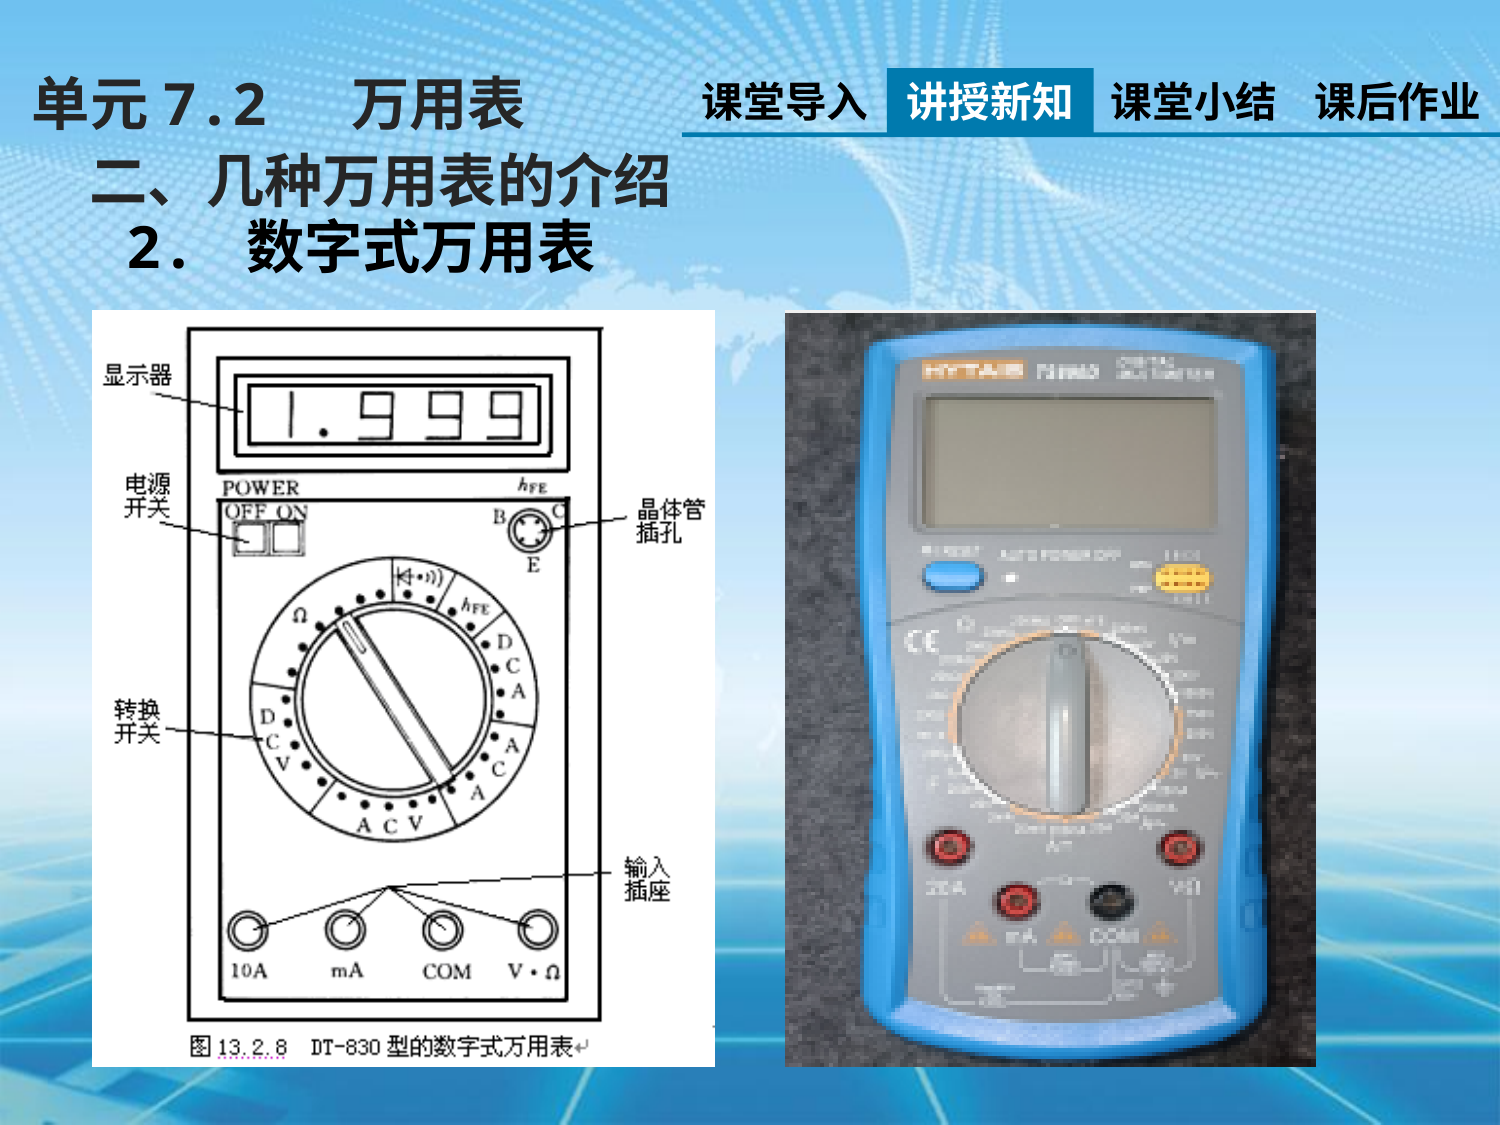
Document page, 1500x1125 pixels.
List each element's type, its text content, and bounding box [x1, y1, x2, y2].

text_box 二、几种万用表的介绍 [74, 146, 1354, 222]
picture [0, 0, 1500, 1125]
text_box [16, 59, 1500, 146]
text_box 2. 数字式万用表 [111, 210, 1459, 294]
